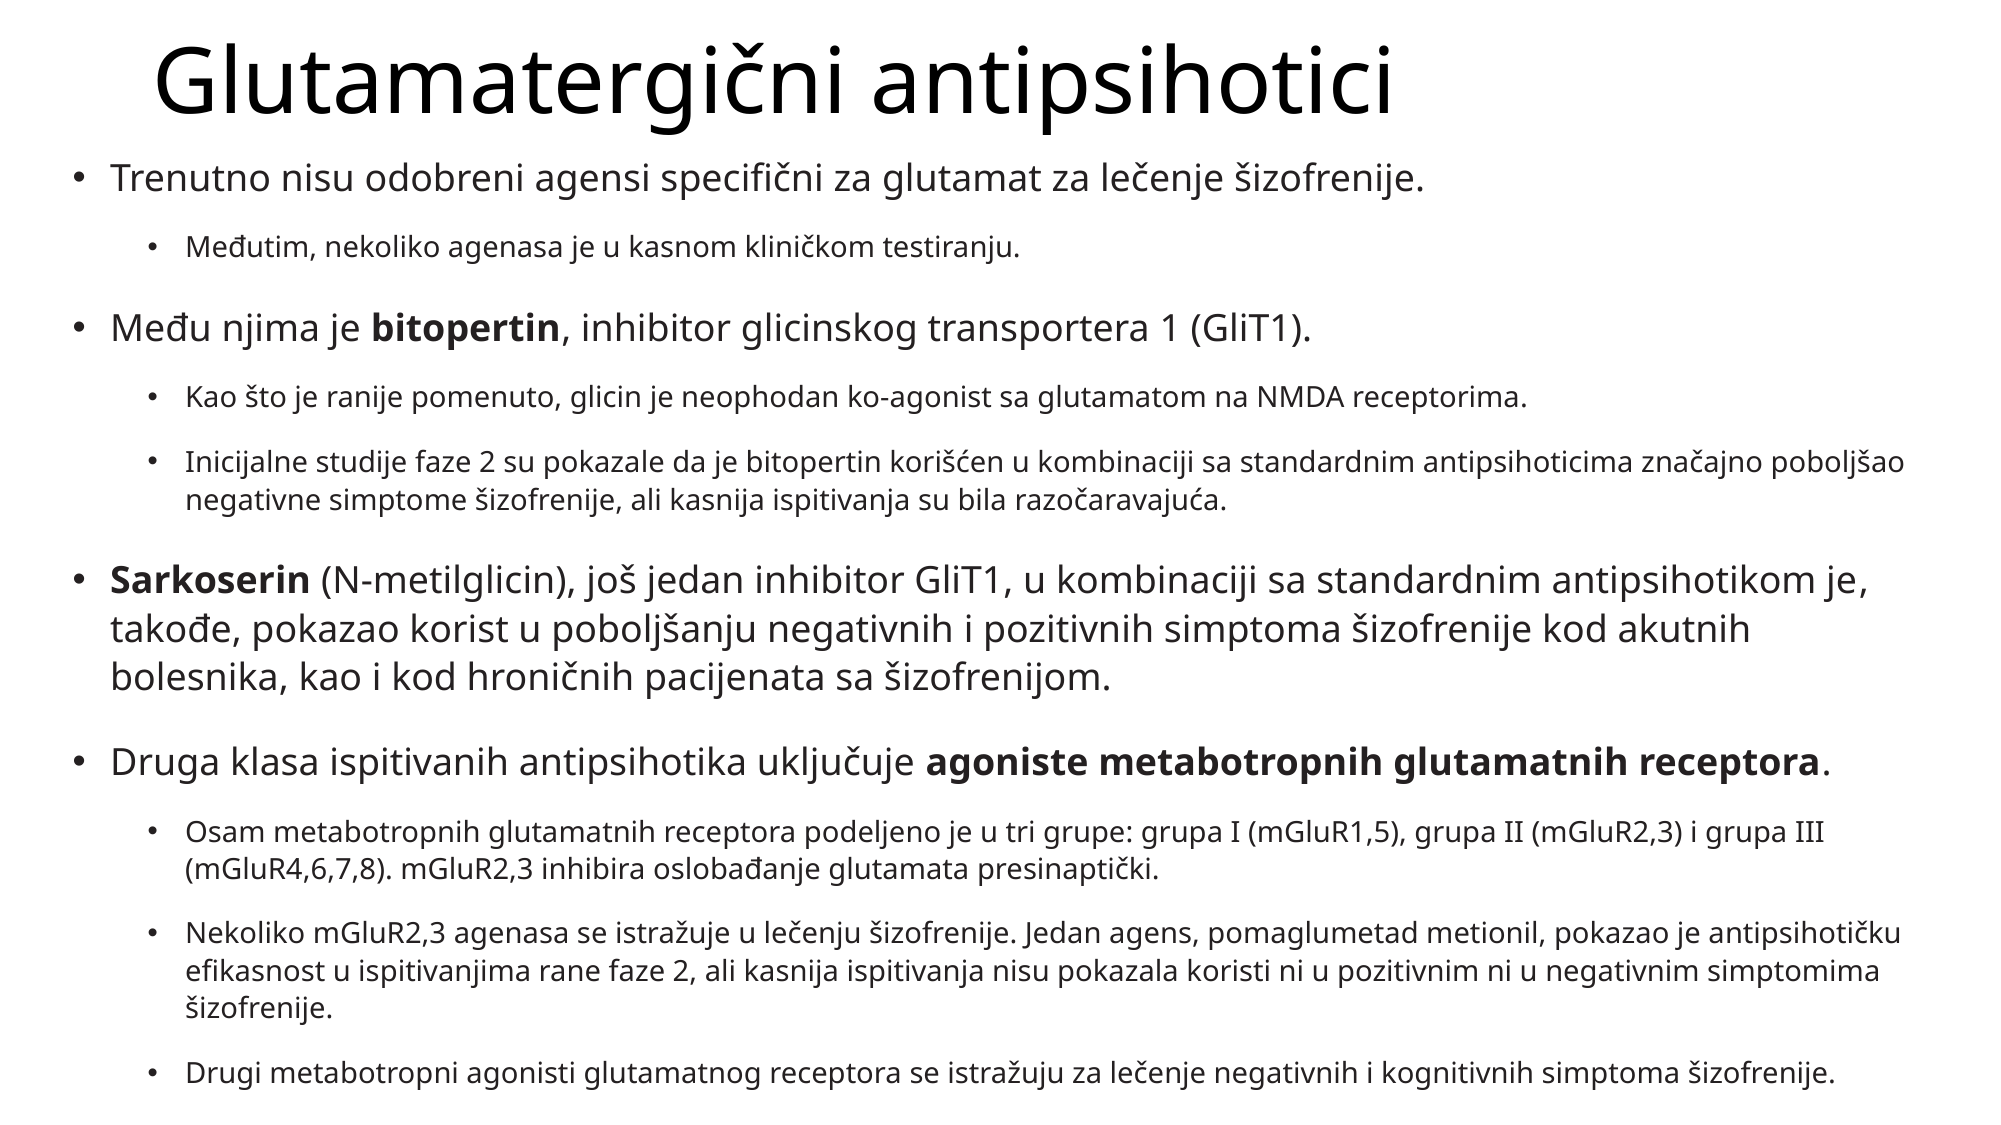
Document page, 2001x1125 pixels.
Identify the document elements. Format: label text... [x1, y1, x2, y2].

title Glutamatergični antipsihotici [137, 25, 1863, 143]
list Trenutno nisu odobreni agensi specifični za glutamat za lečenje šizofrenije. Međutim, nekoliko agenasa je u kasnom kliničkom testiranju. Među njima je bitopertin, inhibitor glicinskog transportera 1 (GliT1). Kao što je ranije pomenuto, glicin je neophodan ko-agonist sa glutamatom na NMDA receptorima. Inicijalne studije faze 2 su pokazale da je bitopertin korišćen u kombinaciji sa standardnim antipsihoticima značajno poboljšao negativne simptome šizofrenije, ali kasnija ispitivanja su bila razočaravajuća. Sarkoserin (N-metilglicin), još jedan inhibitor GliT1, u kombinaciji sa standardnim antipsihotikom je, takođe, pokazao korist u poboljšanju negativnih i pozitivnih simptoma šizofrenije kod akutnih bolesnika, kao i kod hroničnih pacijenata sa šizofrenijom. Druga klasa ispitivanih antipsihotika uključuje agoniste metabotropnih glutamatnih receptora. Osam metabotropnih glutamatnih receptora podeljeno je u tri grupe: grupa I (mGluR1,5), grupa II (mGluR2,3) i grupa III (mGluR4,6,7,8). mGluR2,3 inhibira oslobađanje glutamata presinaptički. Nekoliko mGluR2,3 agenasa se istražuje u lečenju šizofrenije. Jedan agens, pomaglumetad metionil, pokazao je antipsihotičku efikasnost u ispitivanjima rane faze 2, ali kasnija ispitivanja nisu pokazala koristi ni u pozitivnim ni u negativnim simptomima šizofrenije. Drugi metabotropni agonisti glutamatnog receptora se istražuju za lečenje negativnih i kognitivnih simptoma šizofrenije. [57, 143, 1944, 1105]
